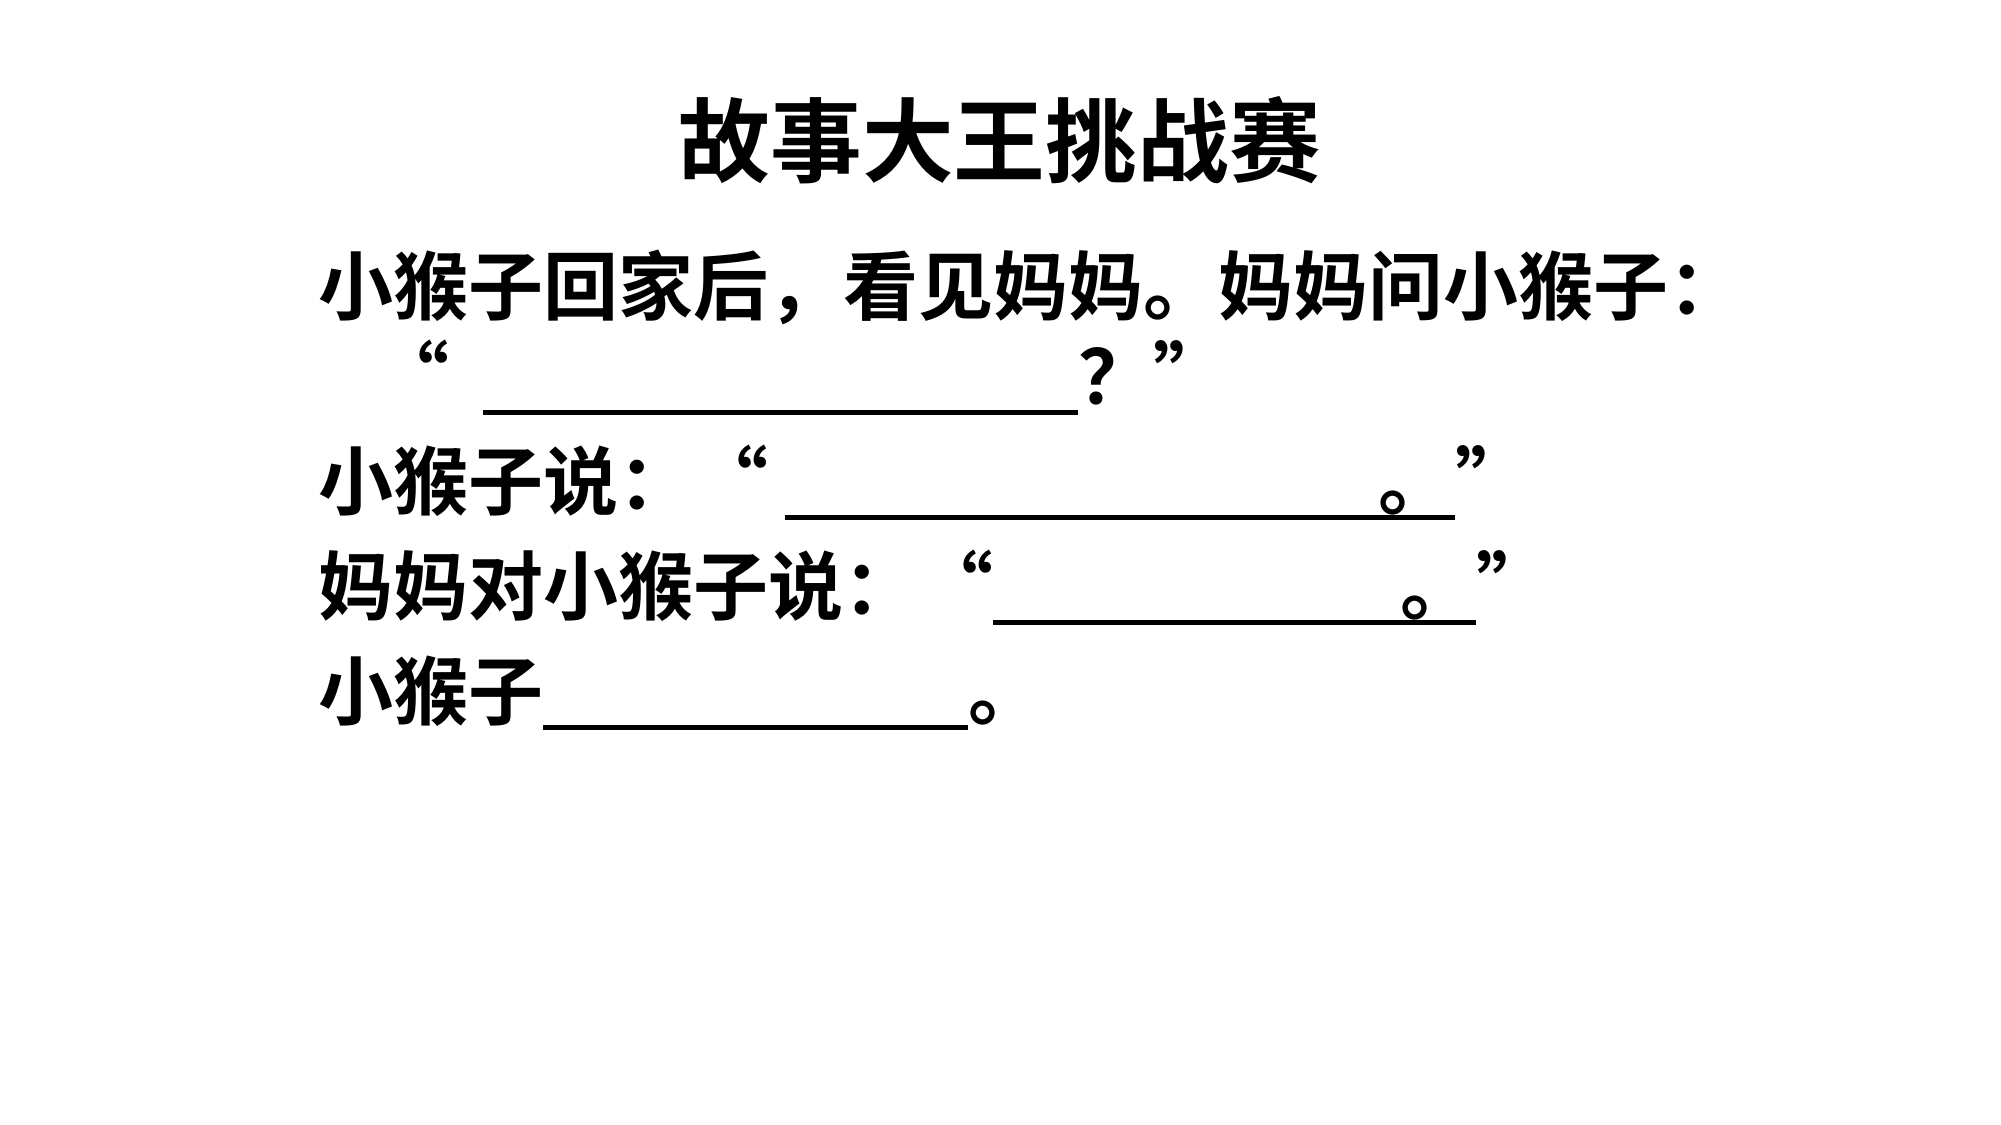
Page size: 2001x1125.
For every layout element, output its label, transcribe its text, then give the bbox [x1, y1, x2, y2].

text_box 小猴子回家后，看见妈妈。妈妈问小猴子：“ ？” 小猴子说：“ 。” 妈妈对小猴子说：“ 。” 小猴子 。 [303, 231, 1699, 975]
text_box 故事大王挑战赛 [324, 45, 1675, 231]
